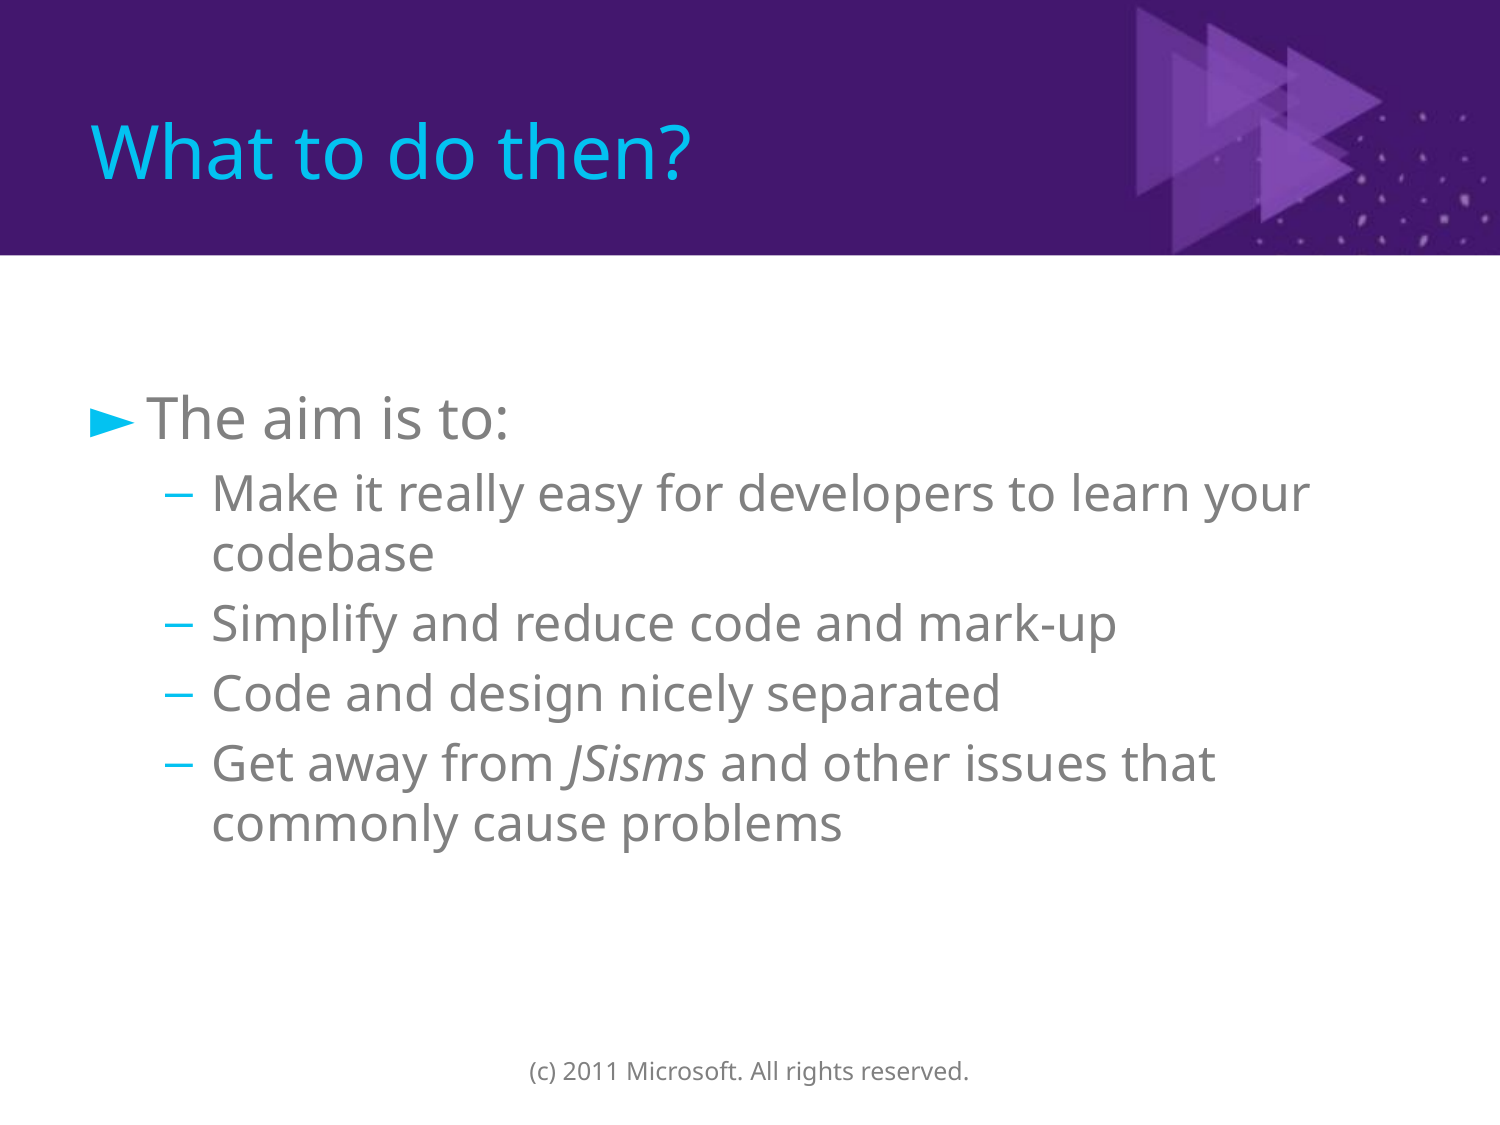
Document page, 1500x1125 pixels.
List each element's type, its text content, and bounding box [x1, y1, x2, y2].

list The aim is to: Make it really easy for developers to learn your codebase Simplify and reduce code and mark-up Code and design nicely separated Get away from JSisms and other issues that commonly cause problems [75, 373, 1425, 1005]
title What to do then? [75, 56, 1425, 244]
picture [0, 0, 1500, 255]
footer (c) 2011 Microsoft. All rights reserved. [512, 1042, 988, 1103]
